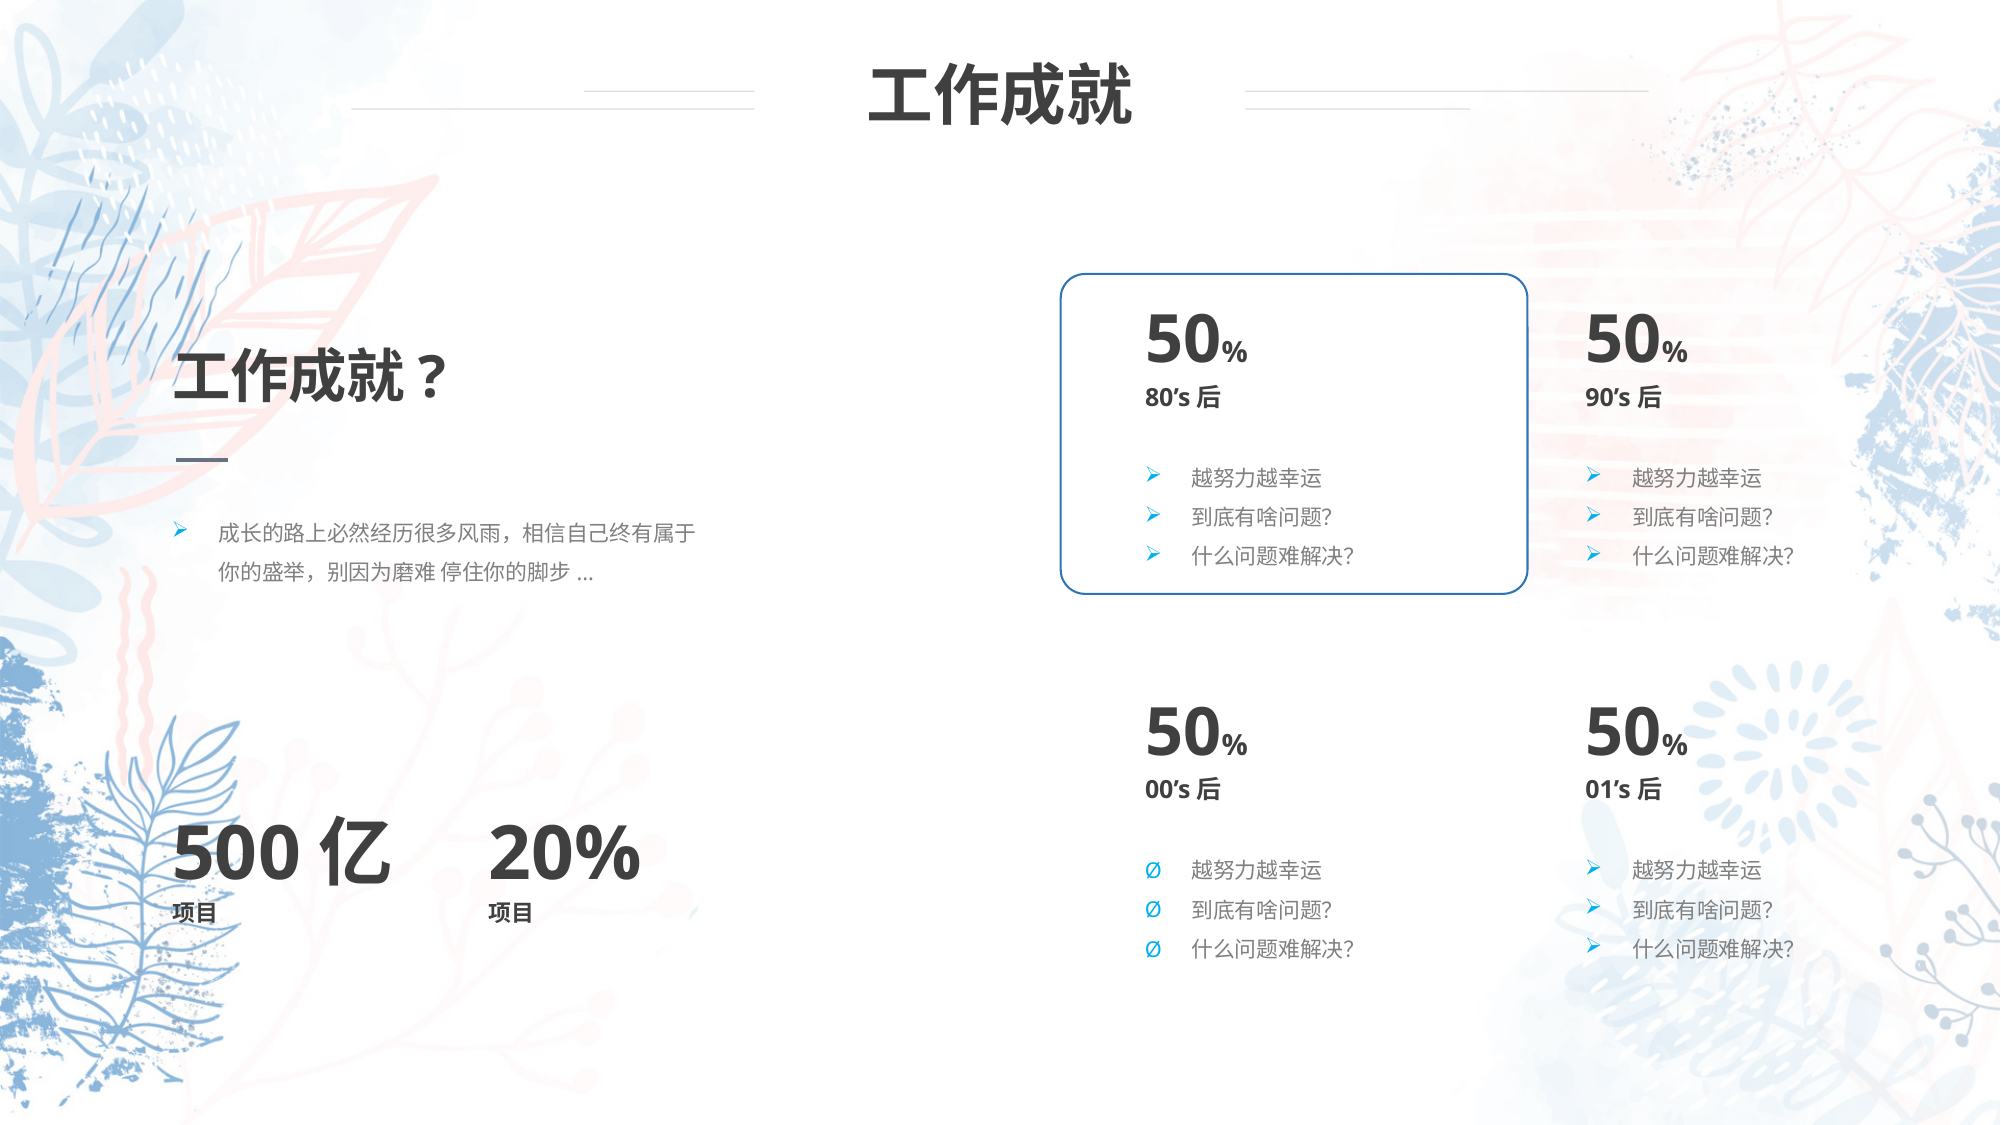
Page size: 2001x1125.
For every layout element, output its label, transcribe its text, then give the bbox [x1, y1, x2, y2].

text_box 成长的路上必然经历很多风雨，相信自己终有属于你的盛举，别因为磨难 停住你的脚步... [157, 498, 734, 593]
text_box 00’s后 [1130, 769, 1263, 812]
text_box 越努力越幸运 到底有啥问题？ 什么问题难解决？ [1570, 443, 1886, 578]
text_box 50% [1130, 690, 1326, 778]
text_box 越努力越幸运 到底有啥问题？ 什么问题难解决？ [1570, 836, 1886, 970]
text_box 01’s后 [1570, 769, 1704, 812]
text_box 50% [1570, 690, 1767, 778]
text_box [351, 91, 1649, 109]
text_box 工作成就 [775, 45, 1225, 91]
text_box 20% [473, 806, 702, 893]
text_box [1059, 272, 1529, 595]
text_box 越努力越幸运 到底有啥问题？ 什么问题难解决？ [1130, 836, 1446, 970]
text_box 项目 [473, 893, 702, 934]
text_box 50% [1570, 297, 1767, 385]
text_box 工作成就 [775, 109, 1225, 141]
text_box 80’s后 [1130, 377, 1263, 420]
text_box 500亿 [157, 806, 433, 893]
text_box 90’s后 [1570, 377, 1704, 420]
text_box 工作成就? [157, 339, 702, 418]
text_box 50% [1130, 297, 1326, 385]
text_box 越努力越幸运 到底有啥问题？ 什么问题难解决？ [1130, 443, 1446, 578]
text_box 项目 [157, 893, 433, 934]
